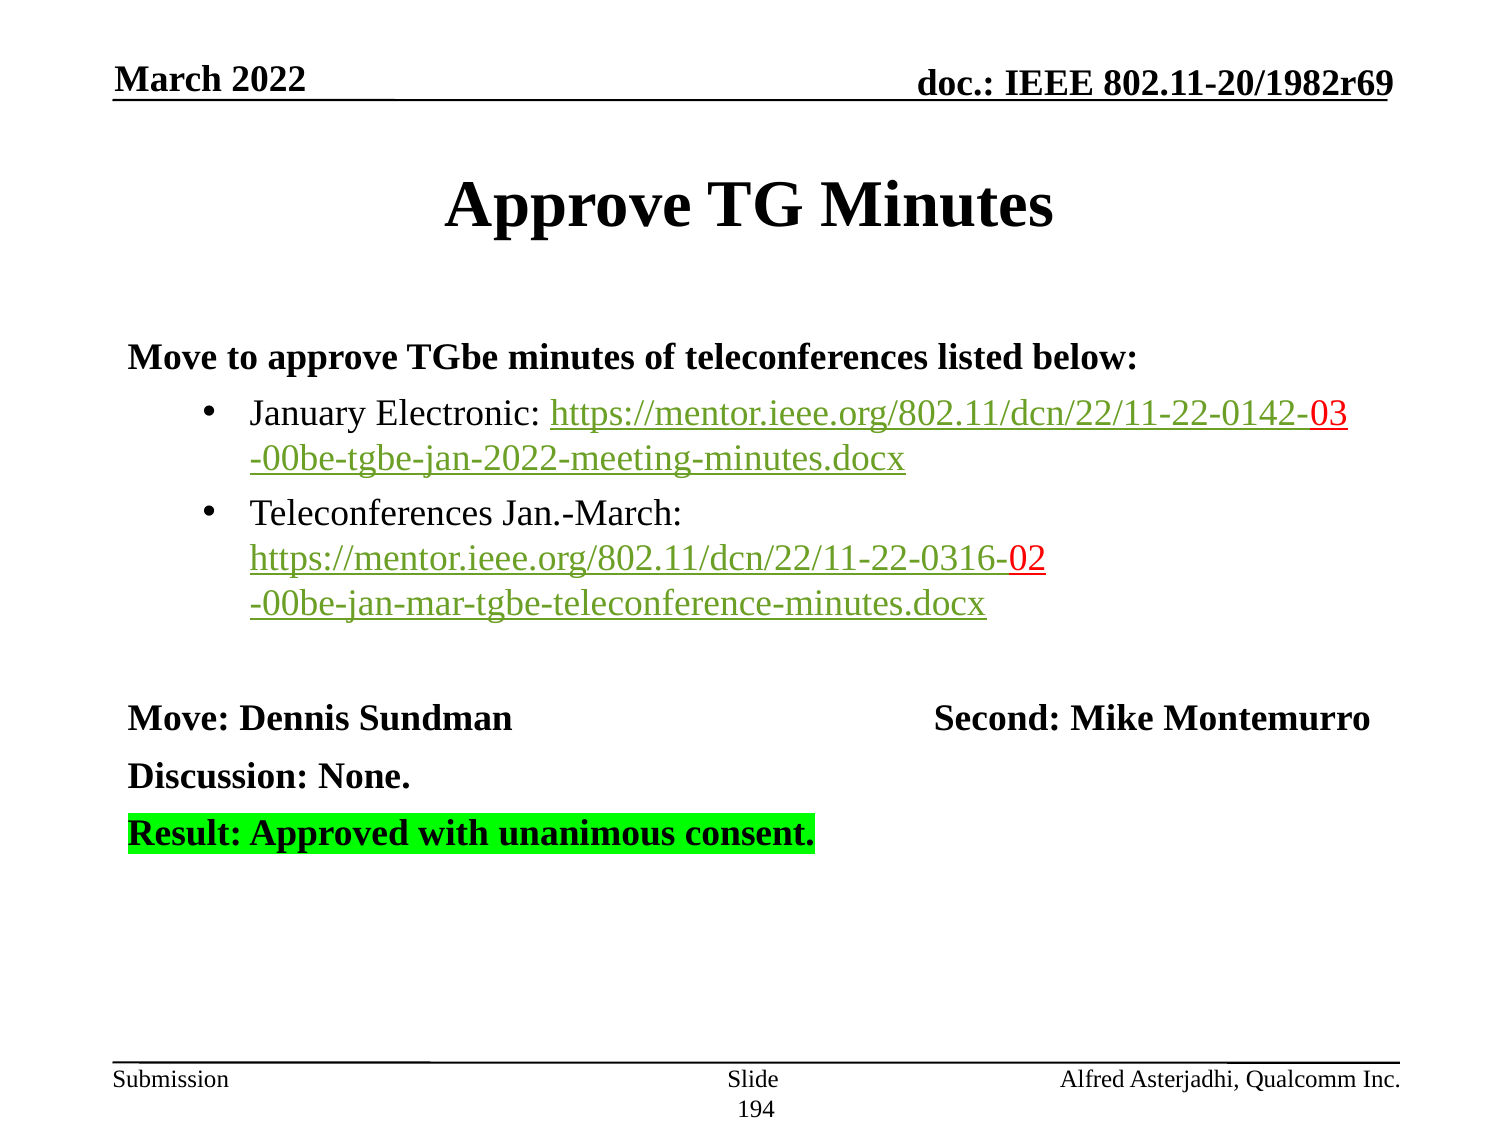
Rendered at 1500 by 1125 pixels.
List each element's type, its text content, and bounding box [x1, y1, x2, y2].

title Approve TG Minutes [112, 112, 1388, 288]
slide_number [114, 54, 423, 100]
footer Alfred Asterjadhi, Qualcomm Inc. [878, 1061, 1402, 1093]
list Move to approve TGbe minutes of teleconferences listed below: January Electronic: https://mentor.ieee.org/802.11/dcn/22/11-22-0142-03-00be-tgbe-jan-2022-meeting-minutes.docx Teleconferences Jan.-March: https://mentor.ieee.org/802.11/dcn/22/11-22-0316-02-00be-jan-mar-tgbe-teleconference-minutes.docx Move: Dennis Sundman Second: Mike Montemurro Discussion: None. Result: Approved with unanimous consent. [112, 324, 1388, 1000]
slide_number Slide 194 [712, 1061, 800, 1123]
